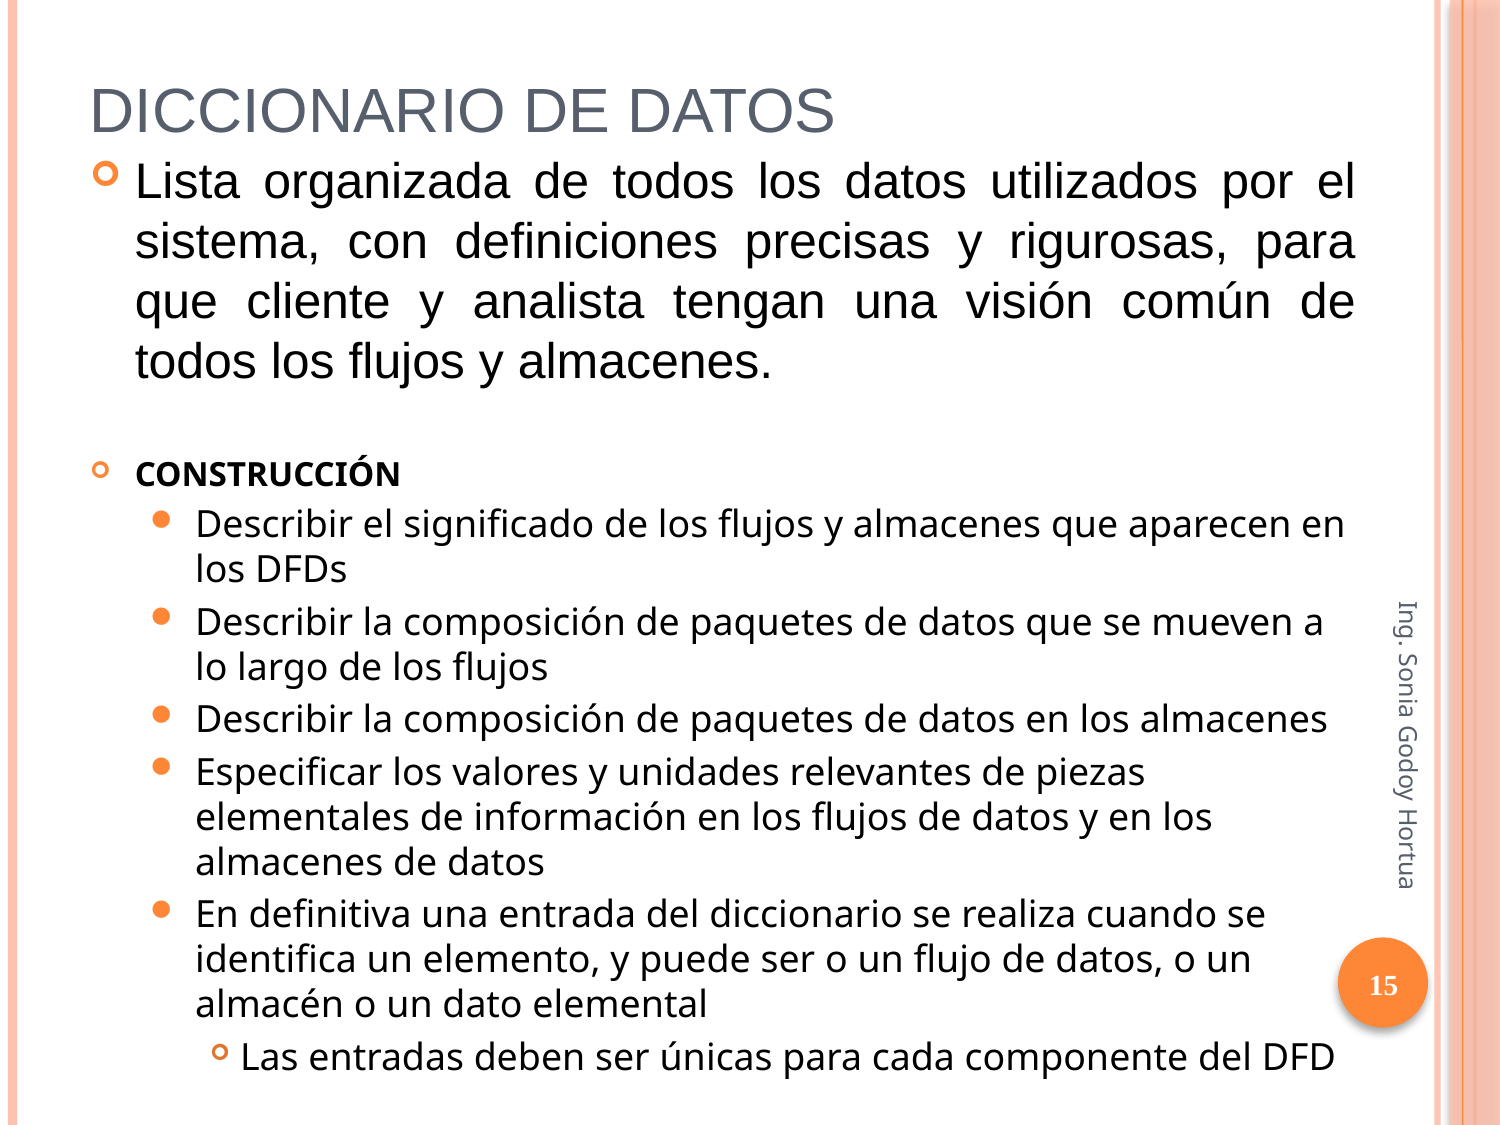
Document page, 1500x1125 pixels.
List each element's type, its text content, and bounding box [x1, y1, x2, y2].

list Lista organizada de todos los datos utilizados por el sistema, con definiciones precisas y rigurosas, para que cliente y analista tengan una visión común de todos los flujos y almacenes. CONSTRUCCIÓN Describir el significado de los flujos y almacenes que aparecen en los DFDs Describir la composición de paquetes de datos que se mueven a lo largo de los flujos Describir la composición de paquetes de datos en los almacenes Especificar los valores y unidades relevantes de piezas elementales de información en los flujos de datos y en los almacenes de datos En definitiva una entrada del diccionario se realiza cuando se identifica un elemento, y puede ser o un flujo de datos, o un almacén o un dato elemental Las entradas deben ser únicas para cada componente del DFD [74, 140, 1372, 1063]
slide_number 15 [1333, 940, 1434, 1026]
footer Ing. Sonia Godoy Hortua [1379, 380, 1440, 906]
title DICCIONARIO DE DATOS [75, 45, 1300, 140]
